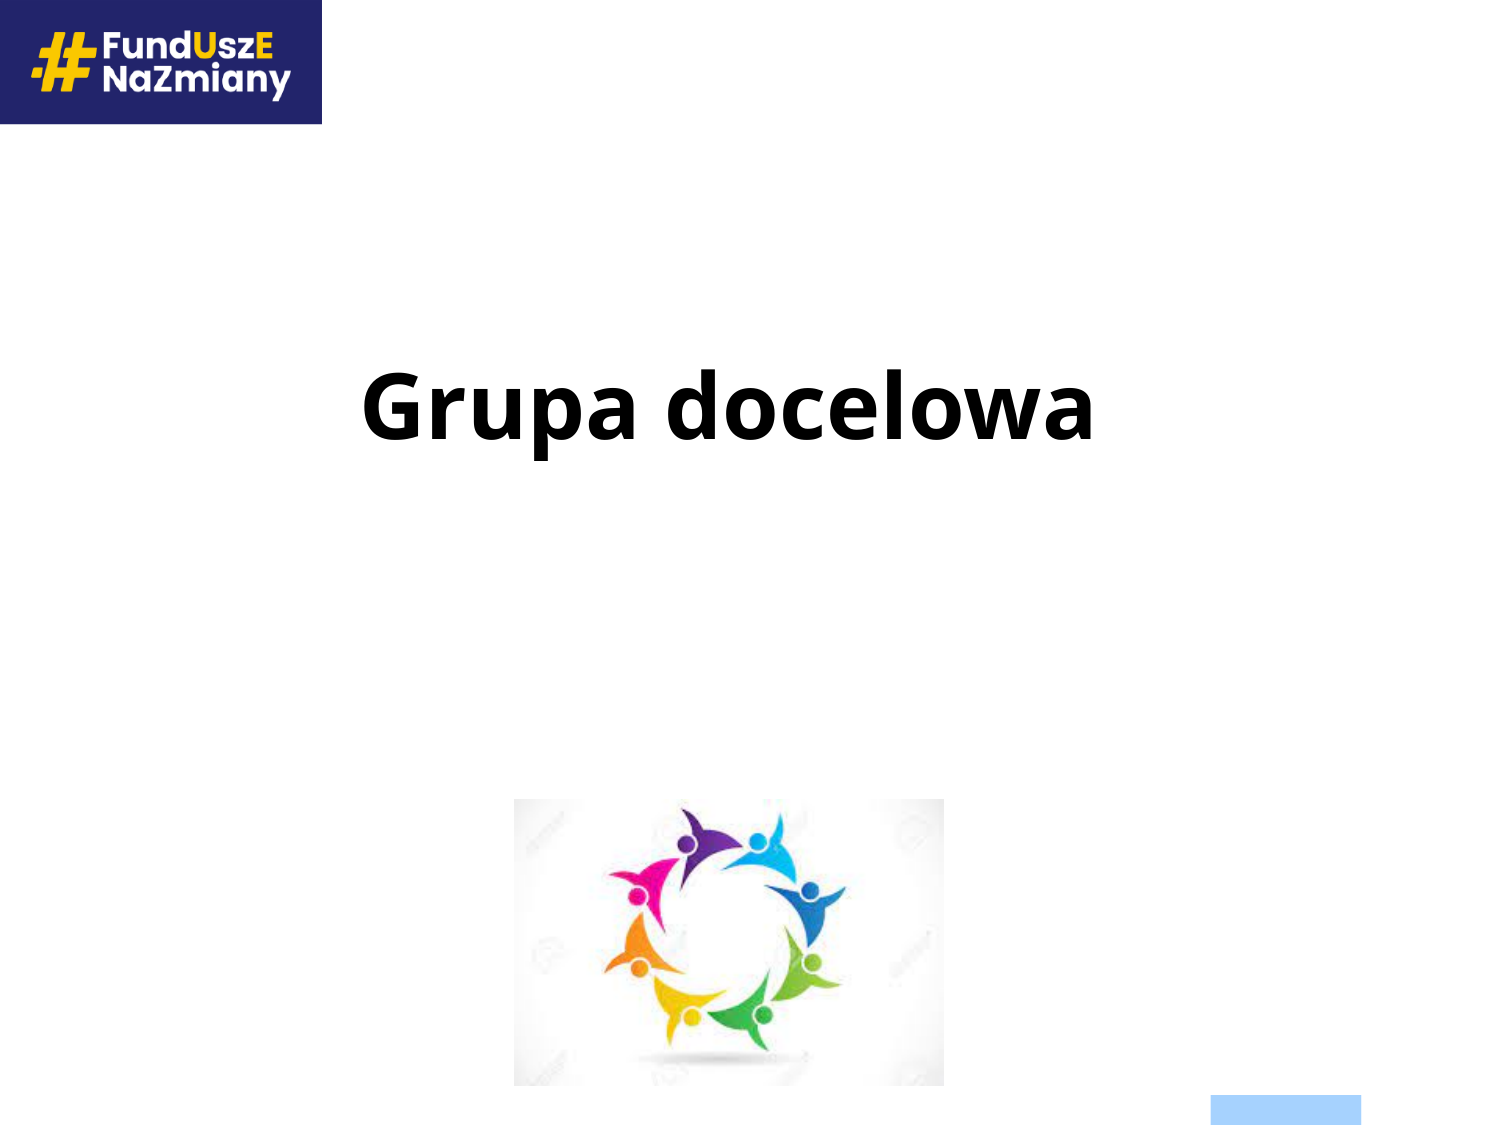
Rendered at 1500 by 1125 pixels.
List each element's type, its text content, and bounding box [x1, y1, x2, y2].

picture [0, 0, 1500, 1125]
title Grupa docelowa [81, 180, 1376, 640]
